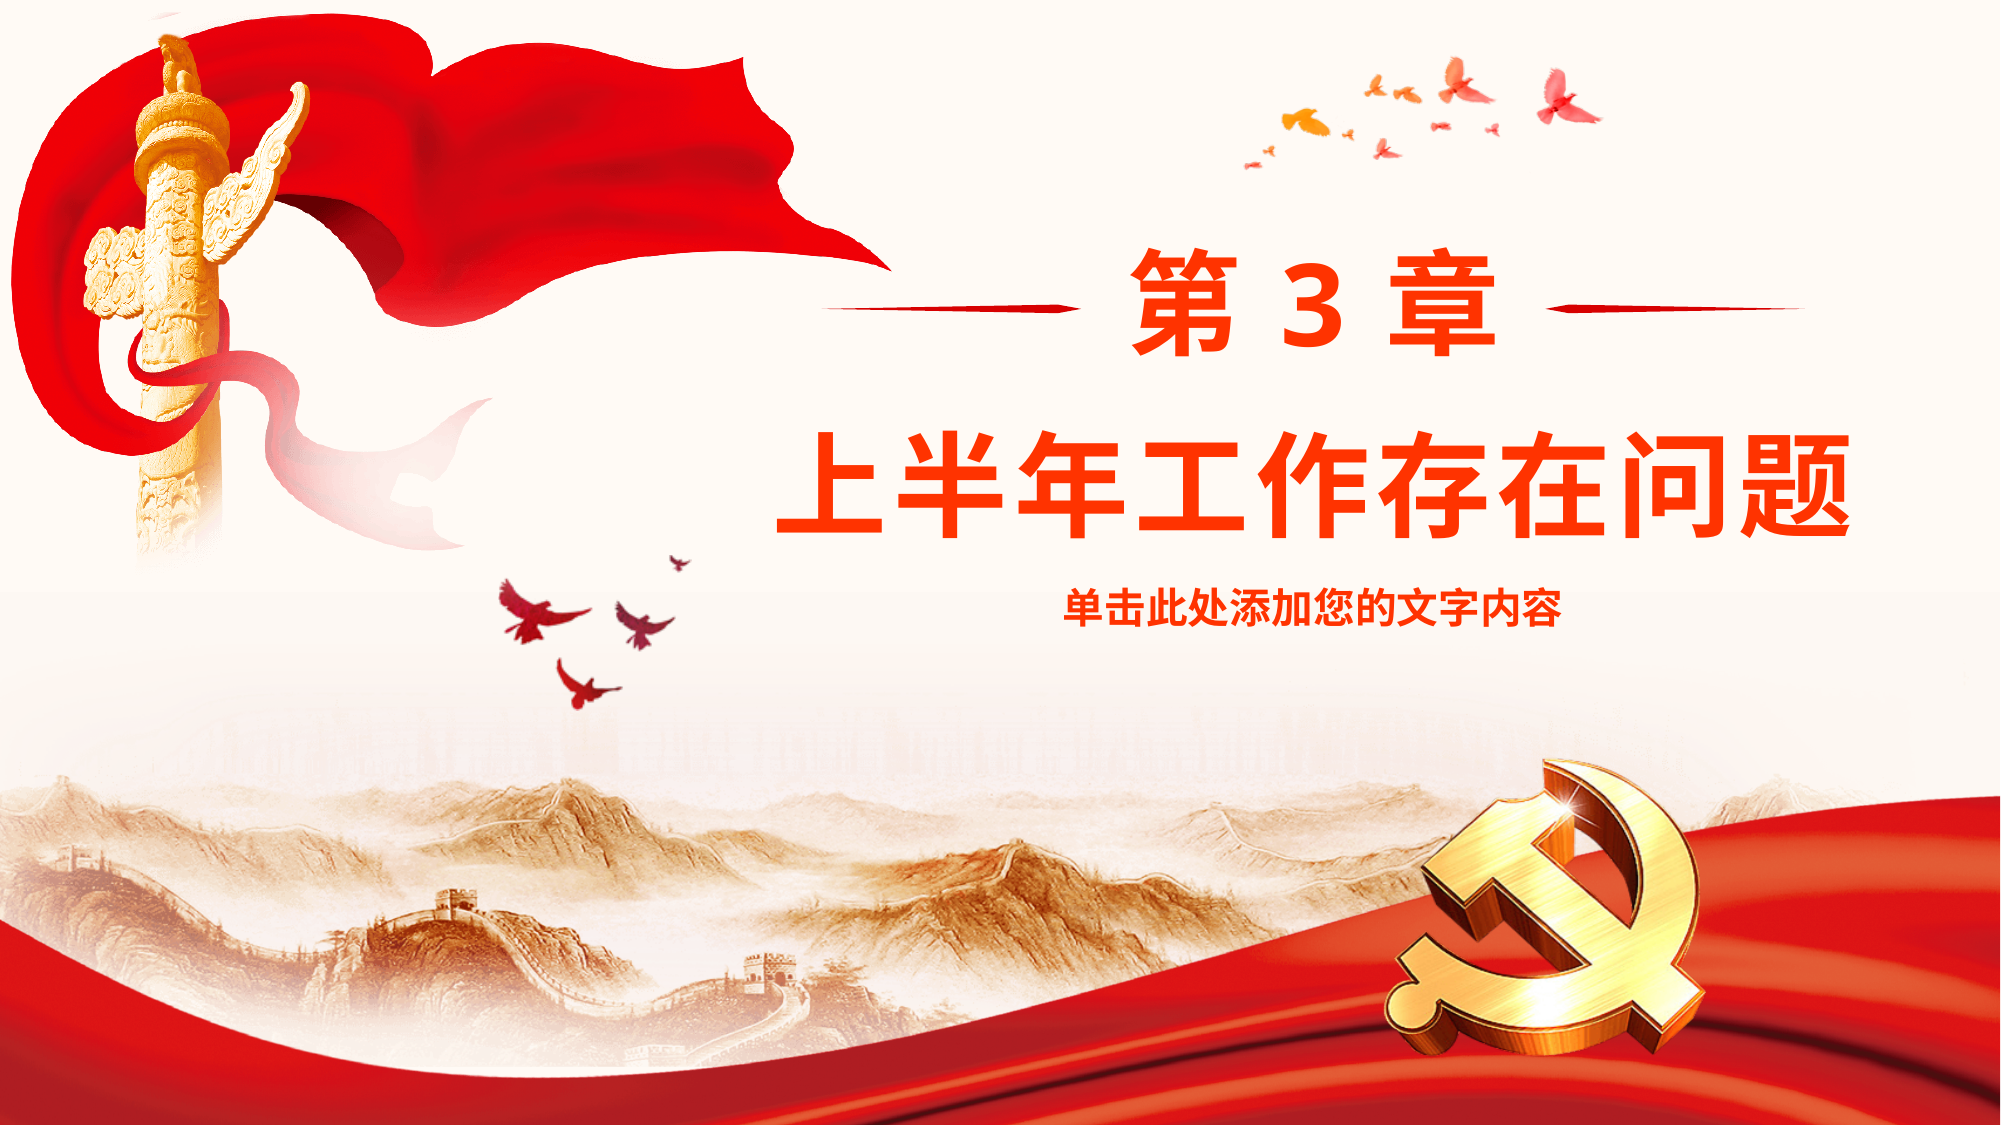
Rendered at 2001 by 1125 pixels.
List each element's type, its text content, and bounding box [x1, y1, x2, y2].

list 第3章 [1024, 238, 1602, 379]
list 单击此处添加您的文字内容 [626, 579, 2000, 641]
picture [1222, 40, 1615, 184]
list 上半年工作存在问题 [626, 421, 2000, 562]
picture [0, 12, 2001, 1125]
